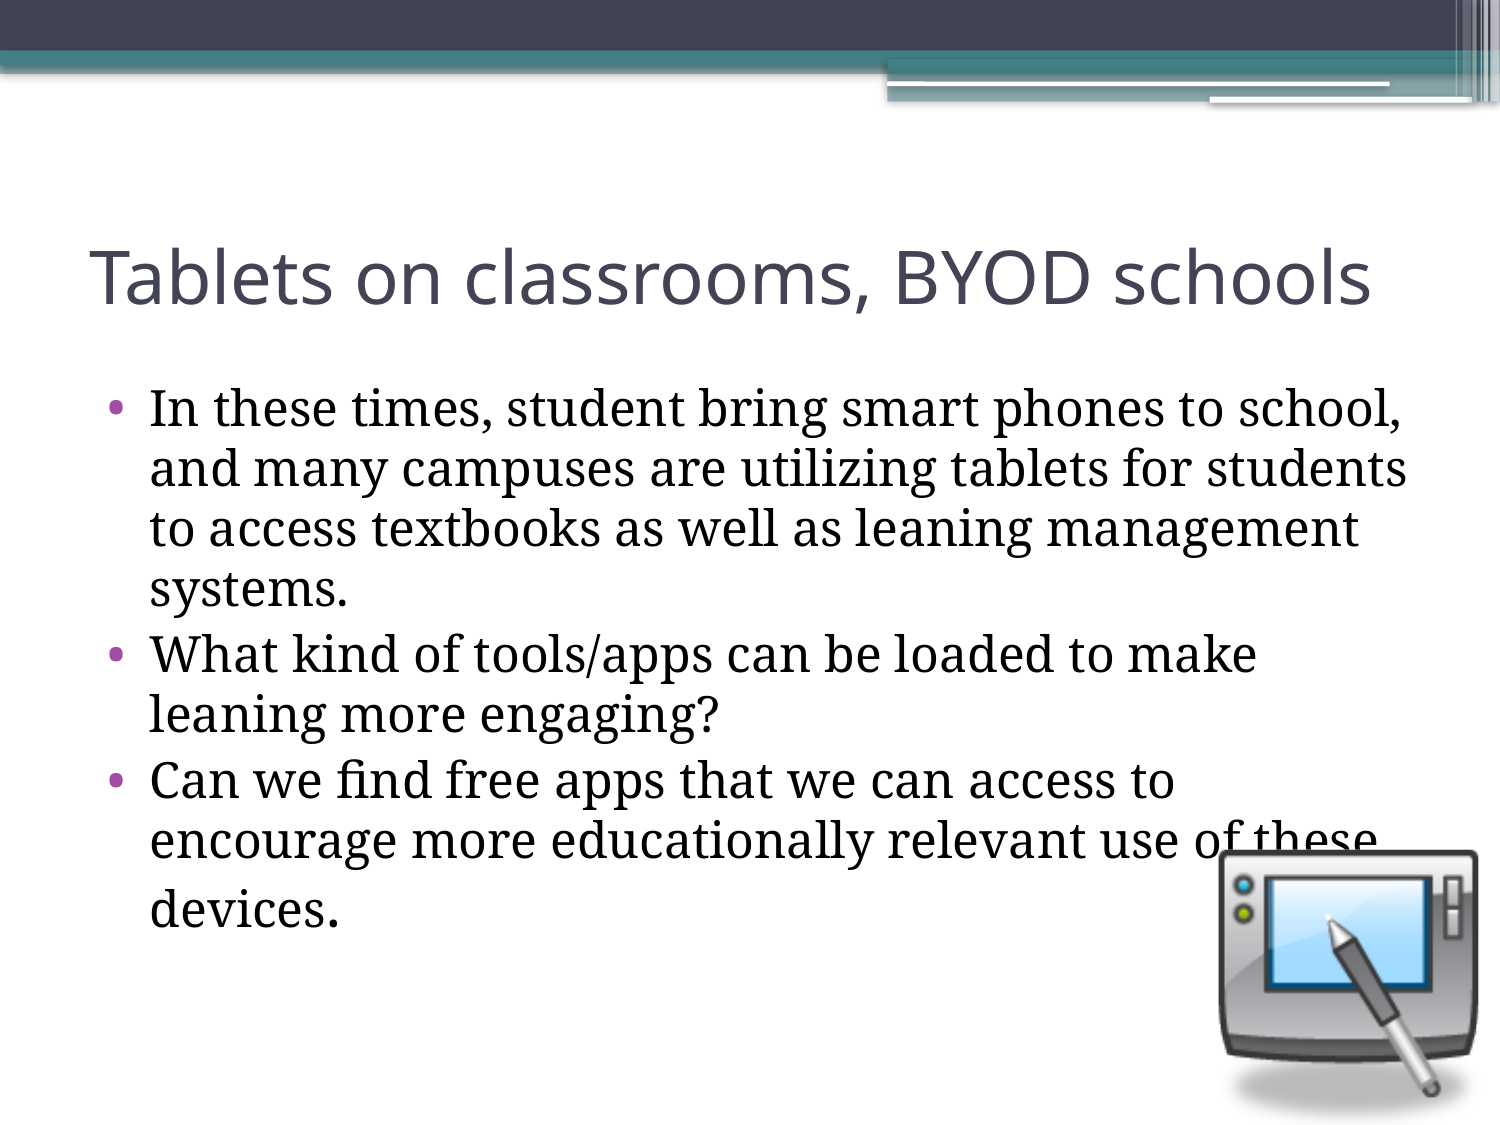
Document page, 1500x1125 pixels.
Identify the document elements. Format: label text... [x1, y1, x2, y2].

title Tablets on classrooms, BYOD schools [75, 187, 1425, 363]
picture [1199, 824, 1500, 1125]
list In these times, student bring smart phones to school, and many campuses are utilizing tablets for students to access textbooks as well as leaning management systems. What kind of tools/apps can be loaded to make leaning more engaging? Can we find free apps that we can access to encourage more educationally relevant use of these devices. [75, 368, 1425, 1079]
